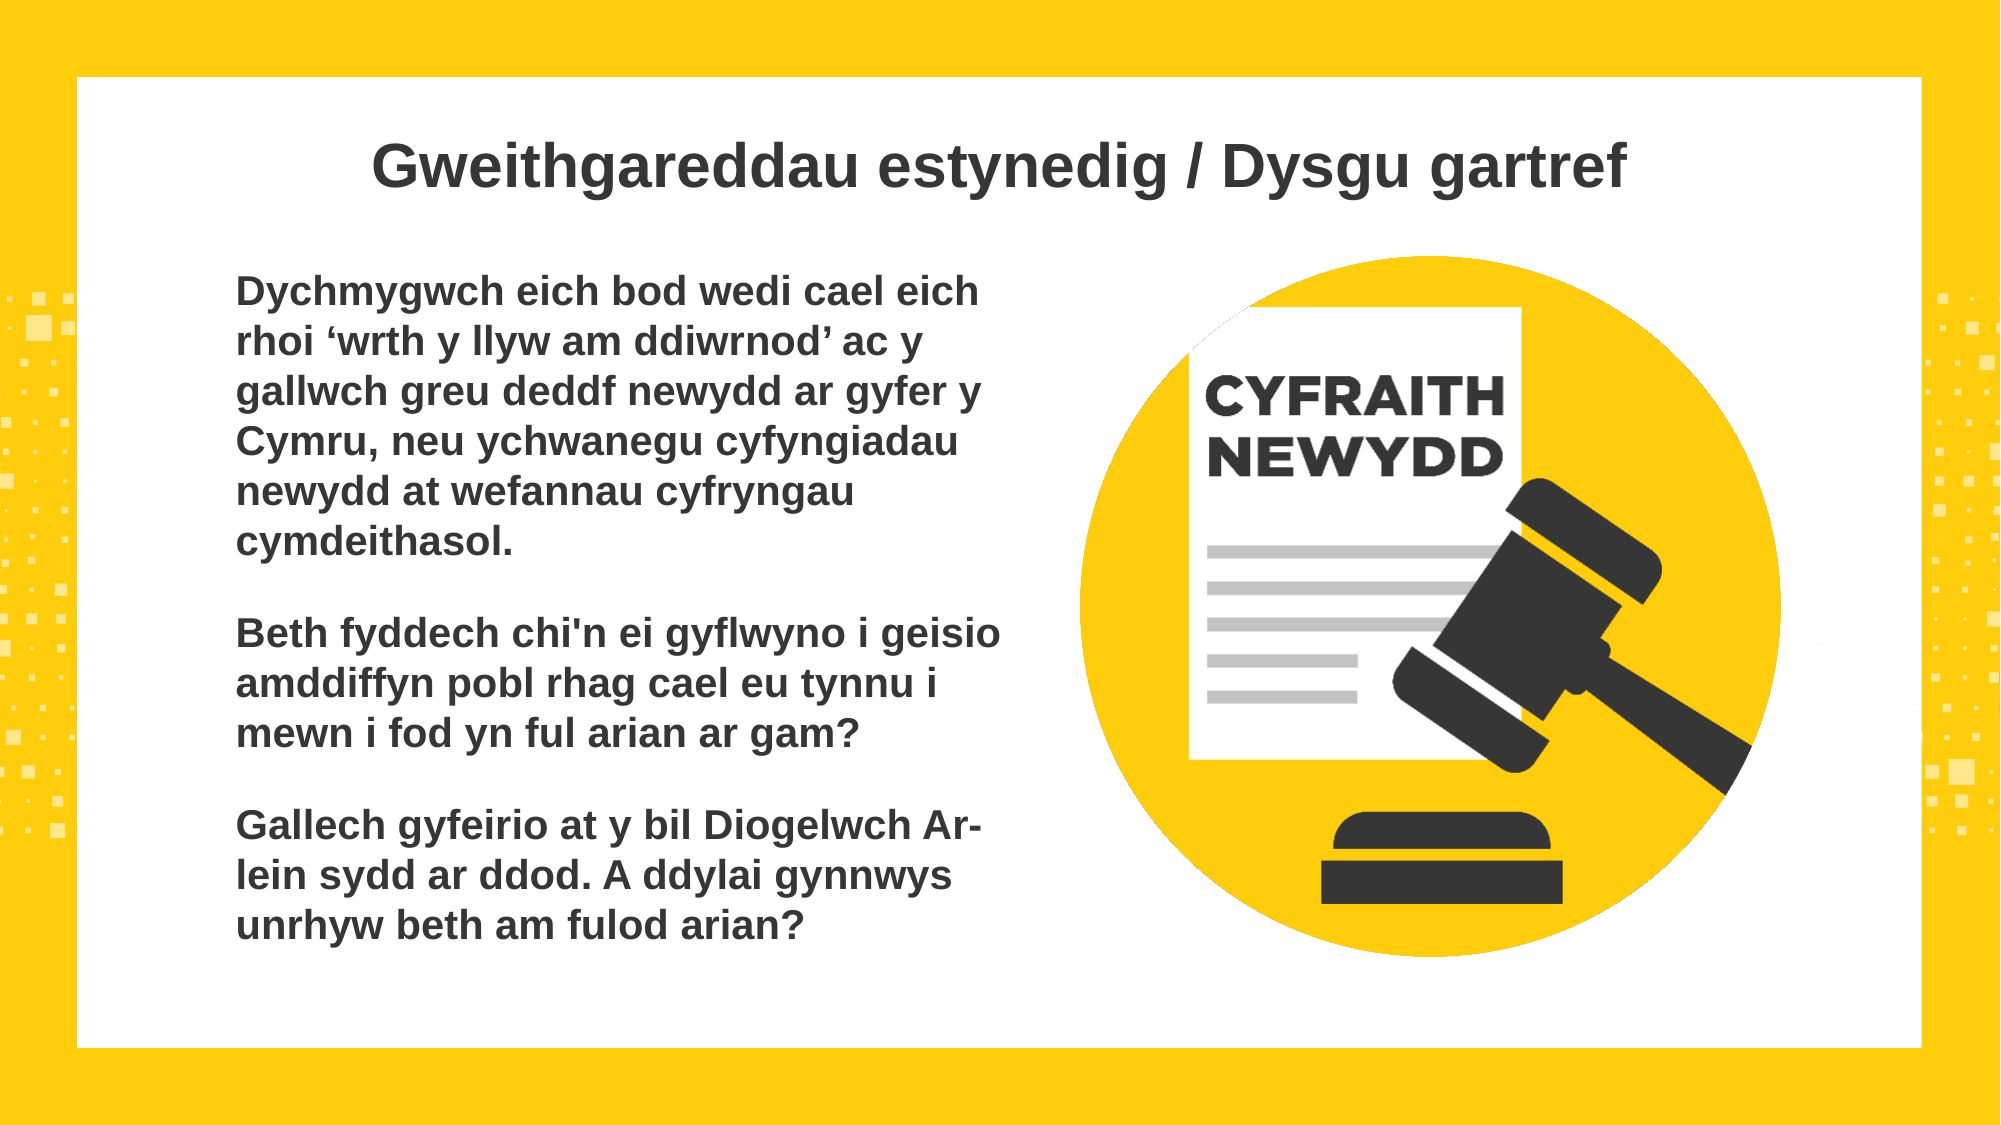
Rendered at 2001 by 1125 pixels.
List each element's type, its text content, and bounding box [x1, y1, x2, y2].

title Gweithgareddau estynedig / Dysgu gartref [0, 117, 2000, 321]
picture [1080, 256, 1781, 957]
text_box Dychmygwch eich bod wedi cael eich rhoi ‘wrth y llyw am ddiwrnod’ ac y gallwch greu deddf newydd ar gyfer y Cymru, neu ychwanegu cyfyngiadau newydd at wefannau cyfryngau cymdeithasol. Beth fyddech chi'n ei gyflwyno i geisio amddiffyn pobl rhag cael eu tynnu i mewn i fod yn ful arian ar gam? Gallech gyfeirio at y bil Diogelwch Ar-lein sydd ar ddod. A ddylai gynnwys unrhyw beth am fulod arian? [220, 256, 1054, 1000]
